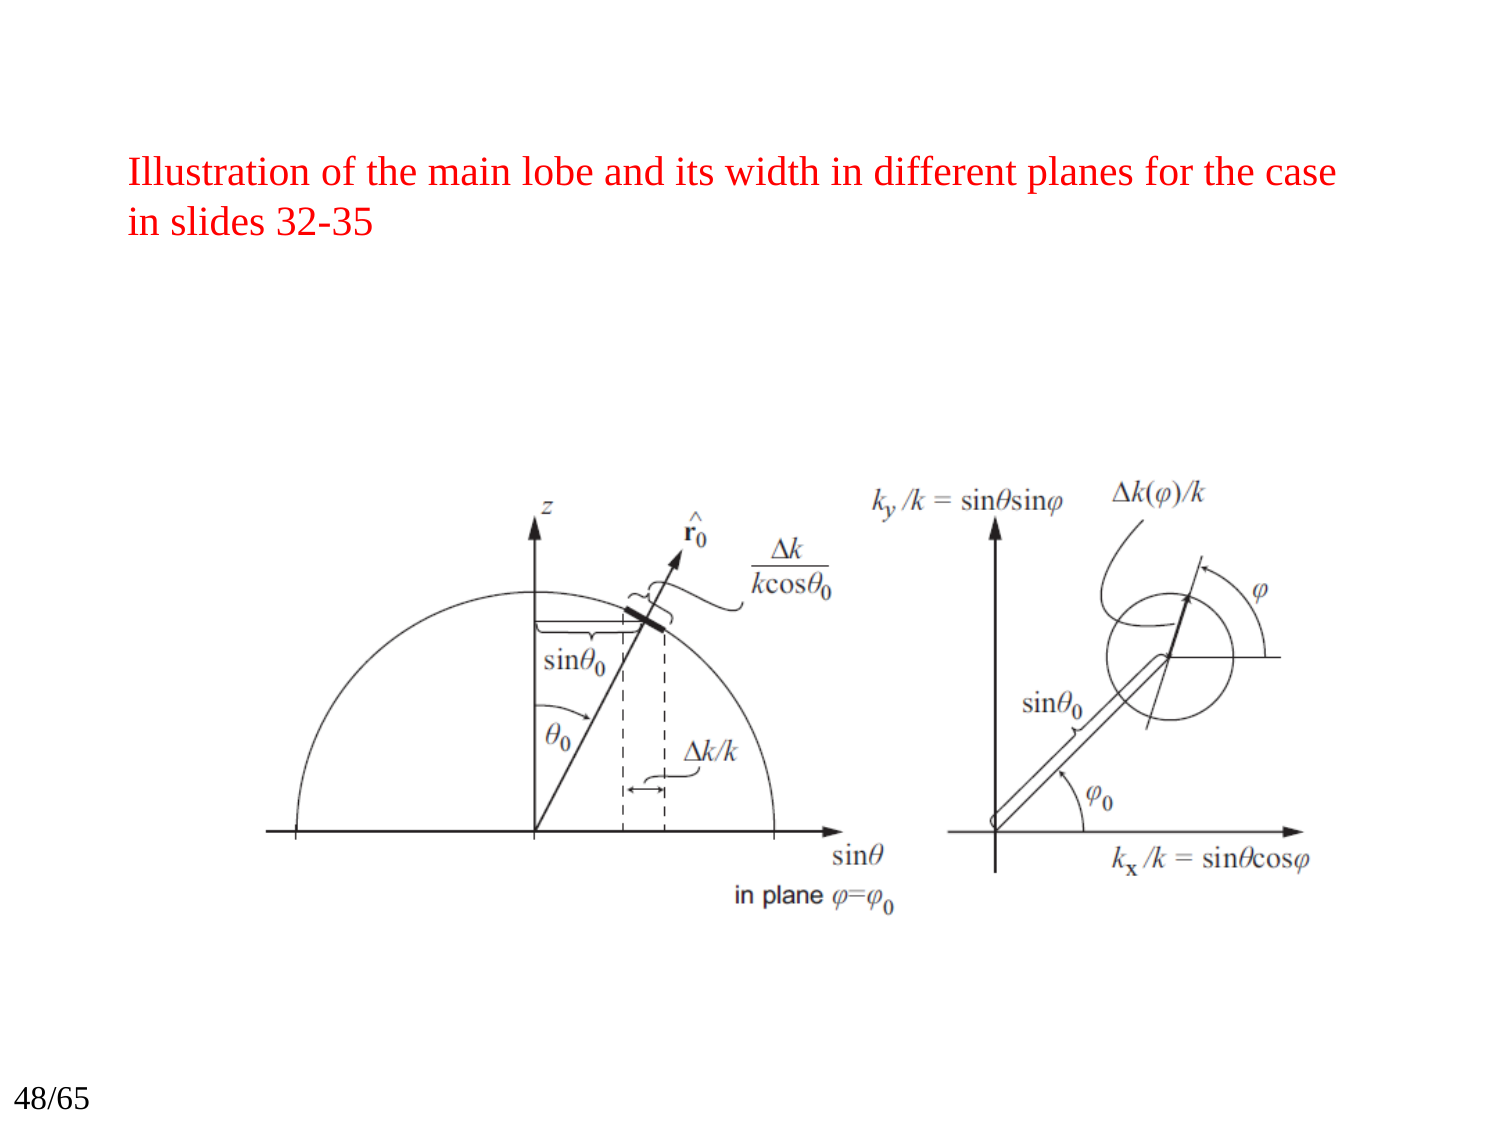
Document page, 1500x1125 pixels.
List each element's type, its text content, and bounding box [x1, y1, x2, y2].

title Illustration of the main lobe and its width in different planes for the case in slides 32-35 [112, 99, 1388, 288]
picture [212, 449, 1362, 929]
